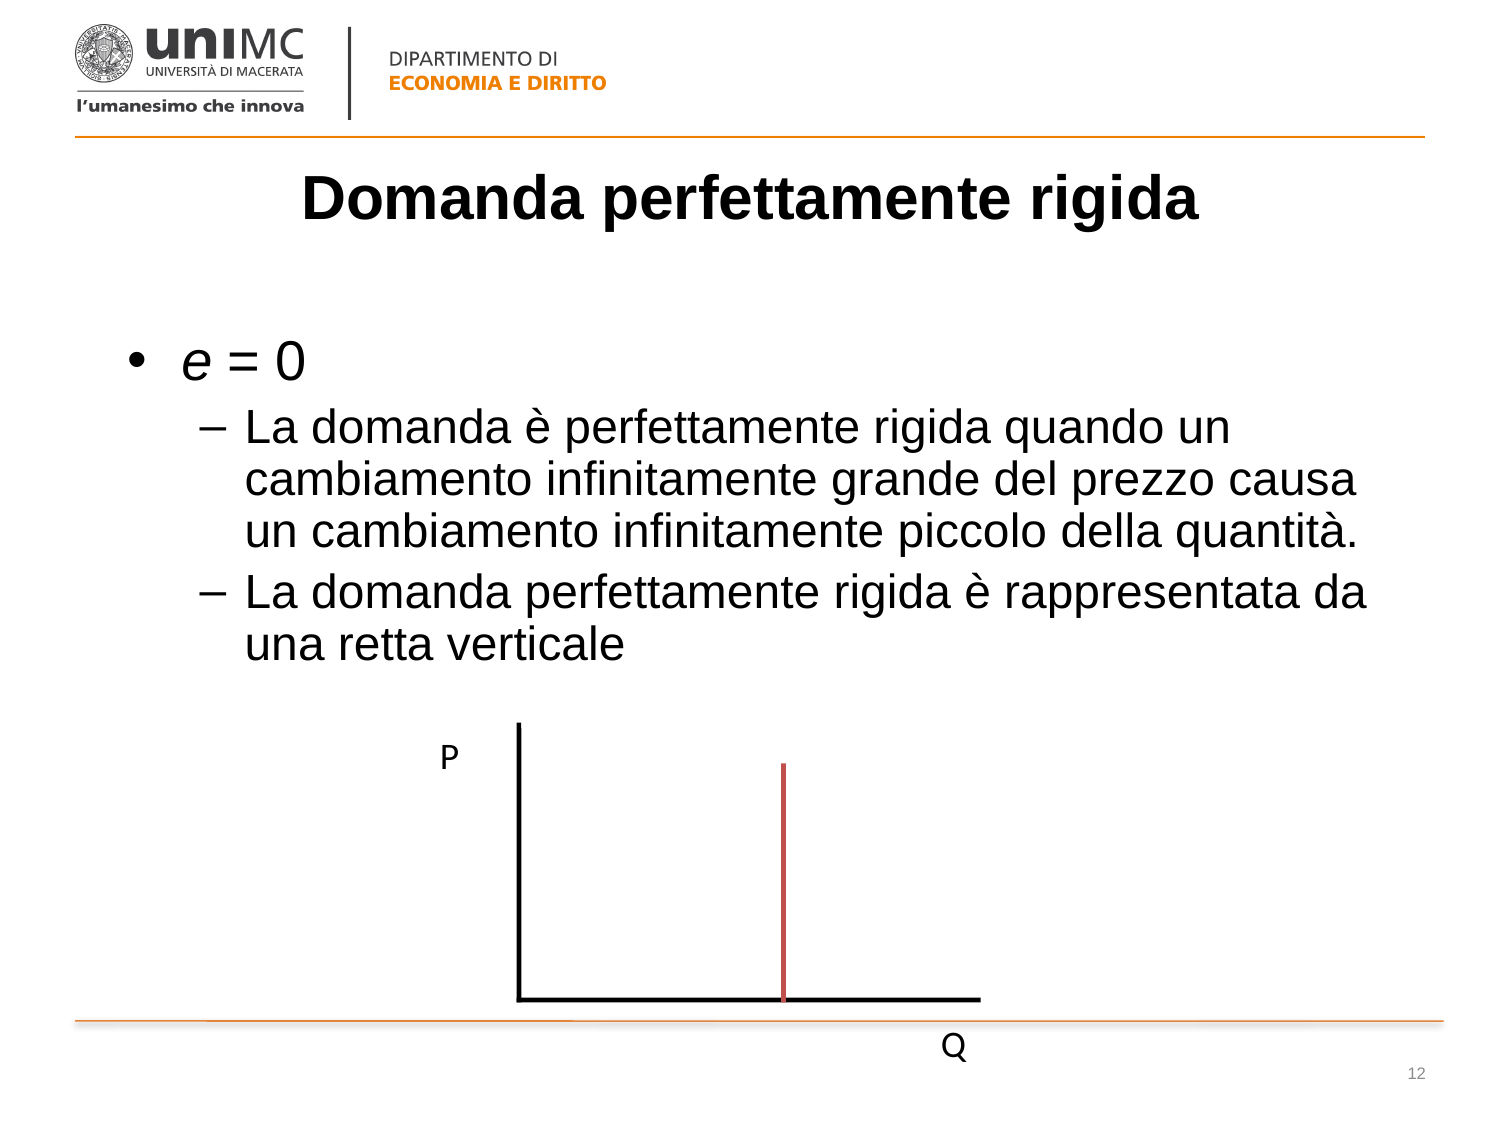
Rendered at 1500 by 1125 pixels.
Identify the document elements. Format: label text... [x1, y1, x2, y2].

picture [75, 24, 1425, 138]
list e = 0 La domanda è perfettamente rigida quando un cambiamento infinitamente grande del prezzo causa un cambiamento infinitamente piccolo della quantità. La domanda perfettamente rigida è rappresentata da una retta verticale [112, 324, 1388, 722]
slide_number 12 [1091, 1042, 1442, 1103]
title Domanda perfettamente rigida [75, 149, 1425, 241]
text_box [424, 724, 1038, 1088]
